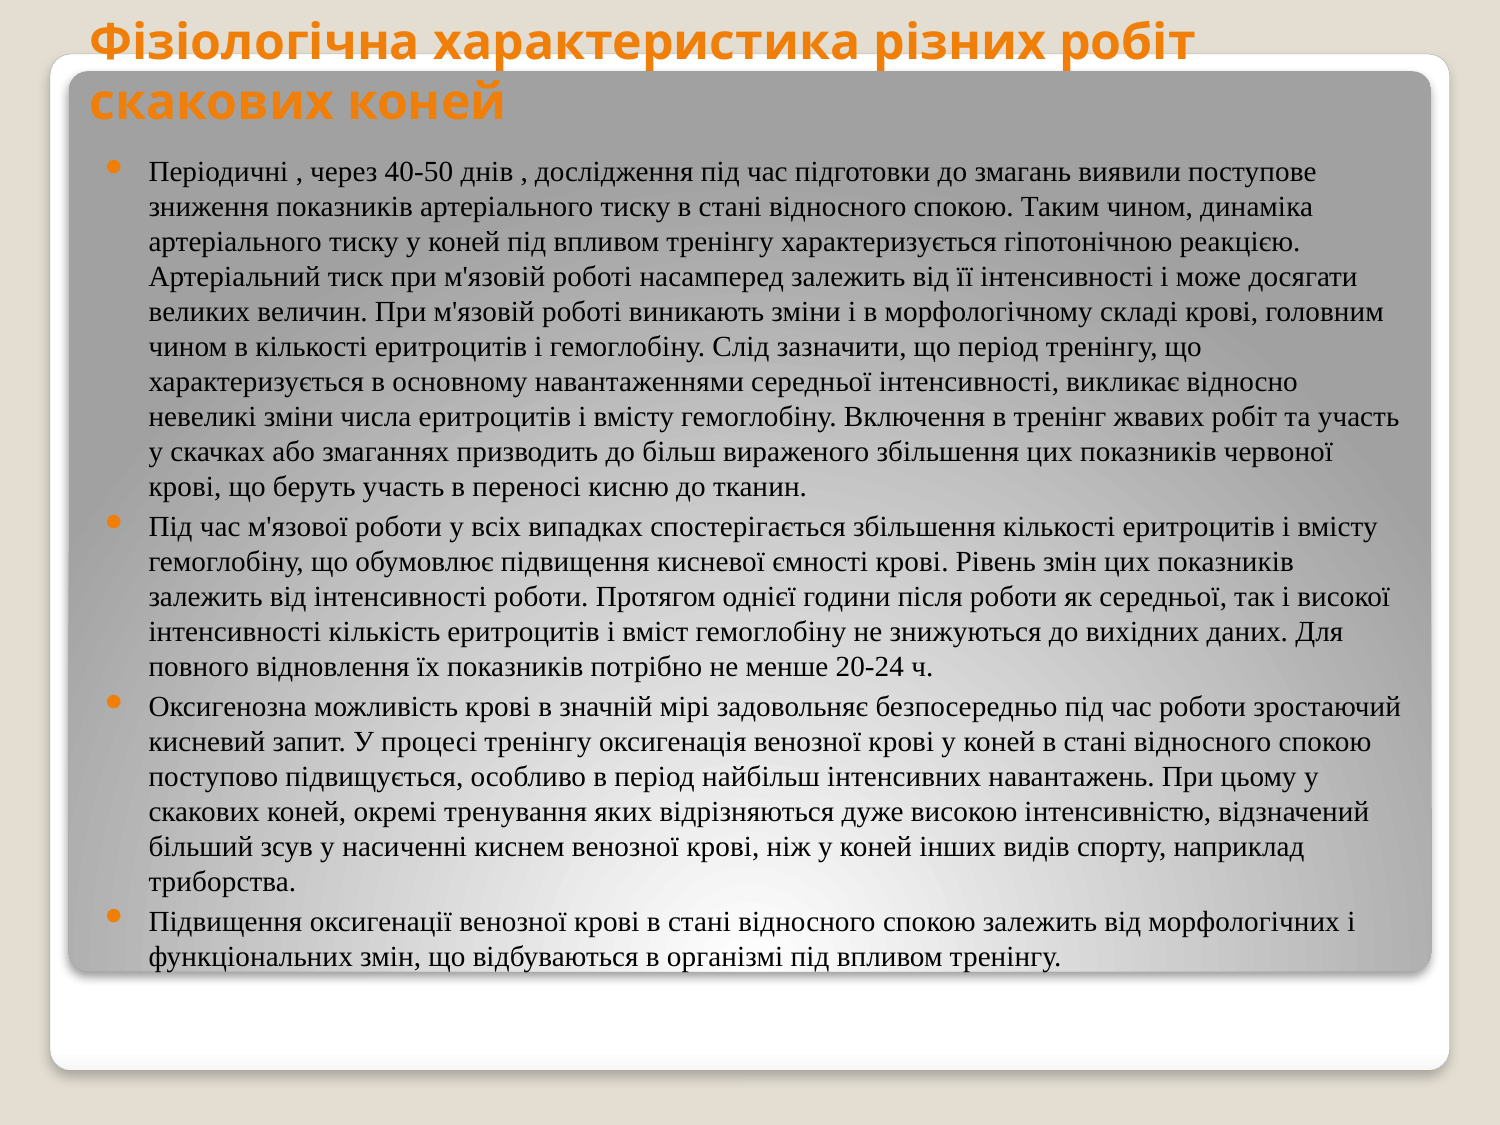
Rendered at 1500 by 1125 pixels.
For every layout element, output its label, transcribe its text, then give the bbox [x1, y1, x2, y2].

list Періодичні , через 40-50 днів , дослідження під час підготовки до змагань виявили поступове зниження показників артеріального тиску в стані відносного спокою. Таким чином, динаміка артеріального тиску у коней під впливом тренінгу характеризується гіпотонічною реакцією. Артеріальний тиск при м'язовій роботі насамперед залежить від її інтенсивності і може досягати великих величин. При м'язовій роботі виникають зміни і в морфологічному складі крові, головним чином в кількості еритроцитів і гемоглобіну. Слід зазначити, що період тренінгу, що характеризується в основному навантаженнями середньої інтенсивності, викликає відносно невеликі зміни числа еритроцитів і вмісту гемоглобіну. Включення в тренінг жвавих робіт та участь у скачках або змаганнях призводить до більш вираженого збільшення цих показників червоної крові, що беруть участь в переносі кисню до тканин. Під час м'язової роботи у всіх випадках спостерігається збільшення кількості еритроцитів і вмісту гемоглобіну, що обумовлює підвищення кисневої ємності крові. Рівень змін цих показників залежить від інтенсивності роботи. Протягом однієї години після роботи як середньої, так і високої інтенсивності кількість еритроцитів і вміст гемоглобіну не знижуються до вихідних даних. Для повного відновлення їх показників потрібно не менше 20-24 ч. Оксигенозна можливість крові в значній мірі задовольняє безпосередньо під час роботи зростаючий кисневий запит. У процесі тренінгу оксигенація венозної крові у коней в стані відносного спокою поступово підвищується, особливо в період найбільш інтенсивних навантажень. При цьому у скакових коней, окремі тренування яких відрізняються дуже високою інтенсивністю, відзначений більший зсув у насиченні киснем венозної крові, ніж у коней інших видів спорту, наприклад триборства. Підвищення оксигенації венозної крові в стані відносного спокою залежить від морфологічних і функціональних змін, що відбуваються в організмі під впливом тренінгу. [75, 137, 1425, 1106]
title Фізіологічна характеристика різних робіт скакових коней [75, 30, 1425, 137]
